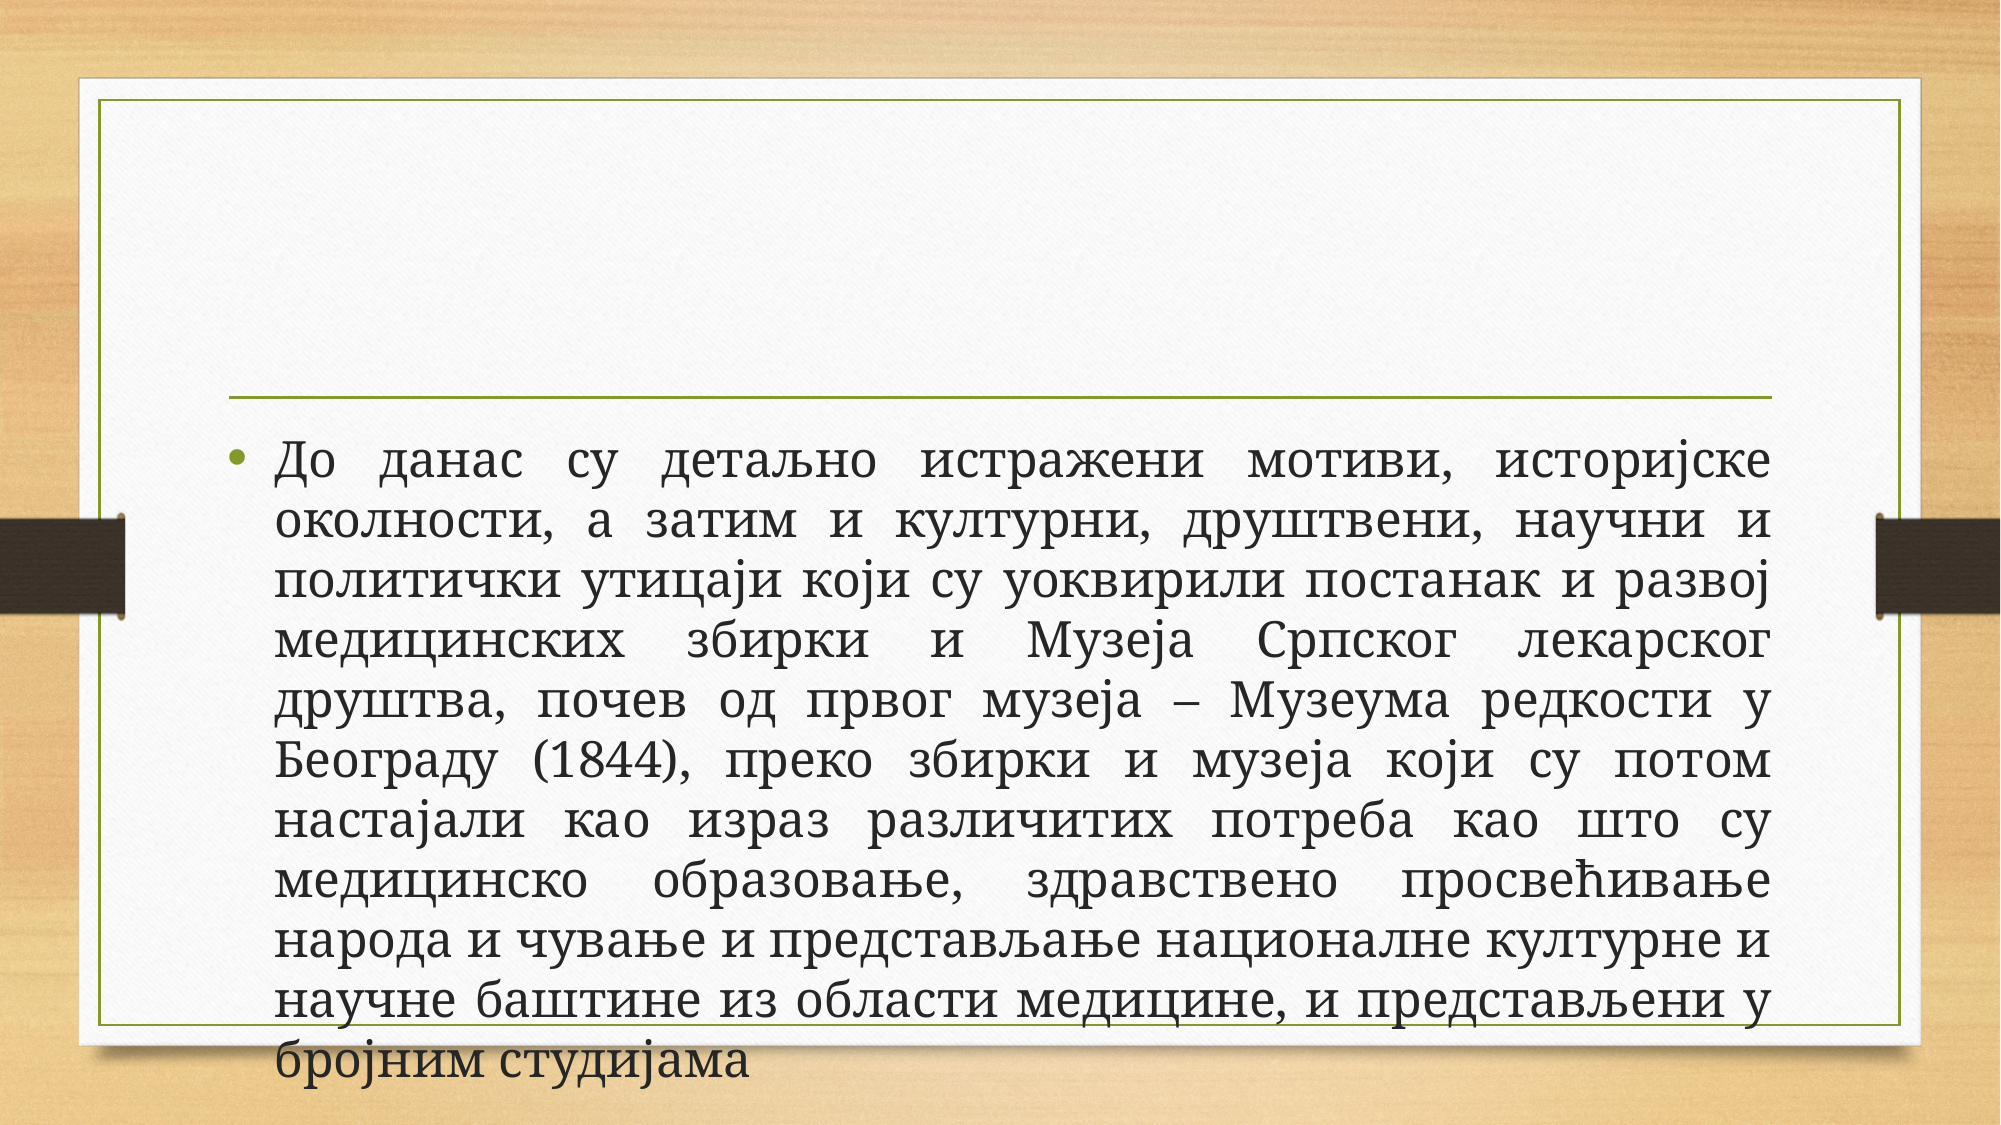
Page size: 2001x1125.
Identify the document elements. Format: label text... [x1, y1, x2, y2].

list До данас су детаљно истражени мотиви, историјске околности, а затим и културни, друштвени, научни и политички утицаји који су уоквирили постанак и развој медицинских збирки и Музеја Српског лекарског друштва, почев од првог музеја – Музеума редкости у Београду (1844), преко збирки и музеја који су потом настајали као израз различитих потреба као што су медицинско образовање, здравствено просвећивање народа и чување и представљање националне културне и научне баштине из области медицине, и представљени у бројним студијама [212, 419, 1788, 964]
picture [0, 0, 2001, 1125]
